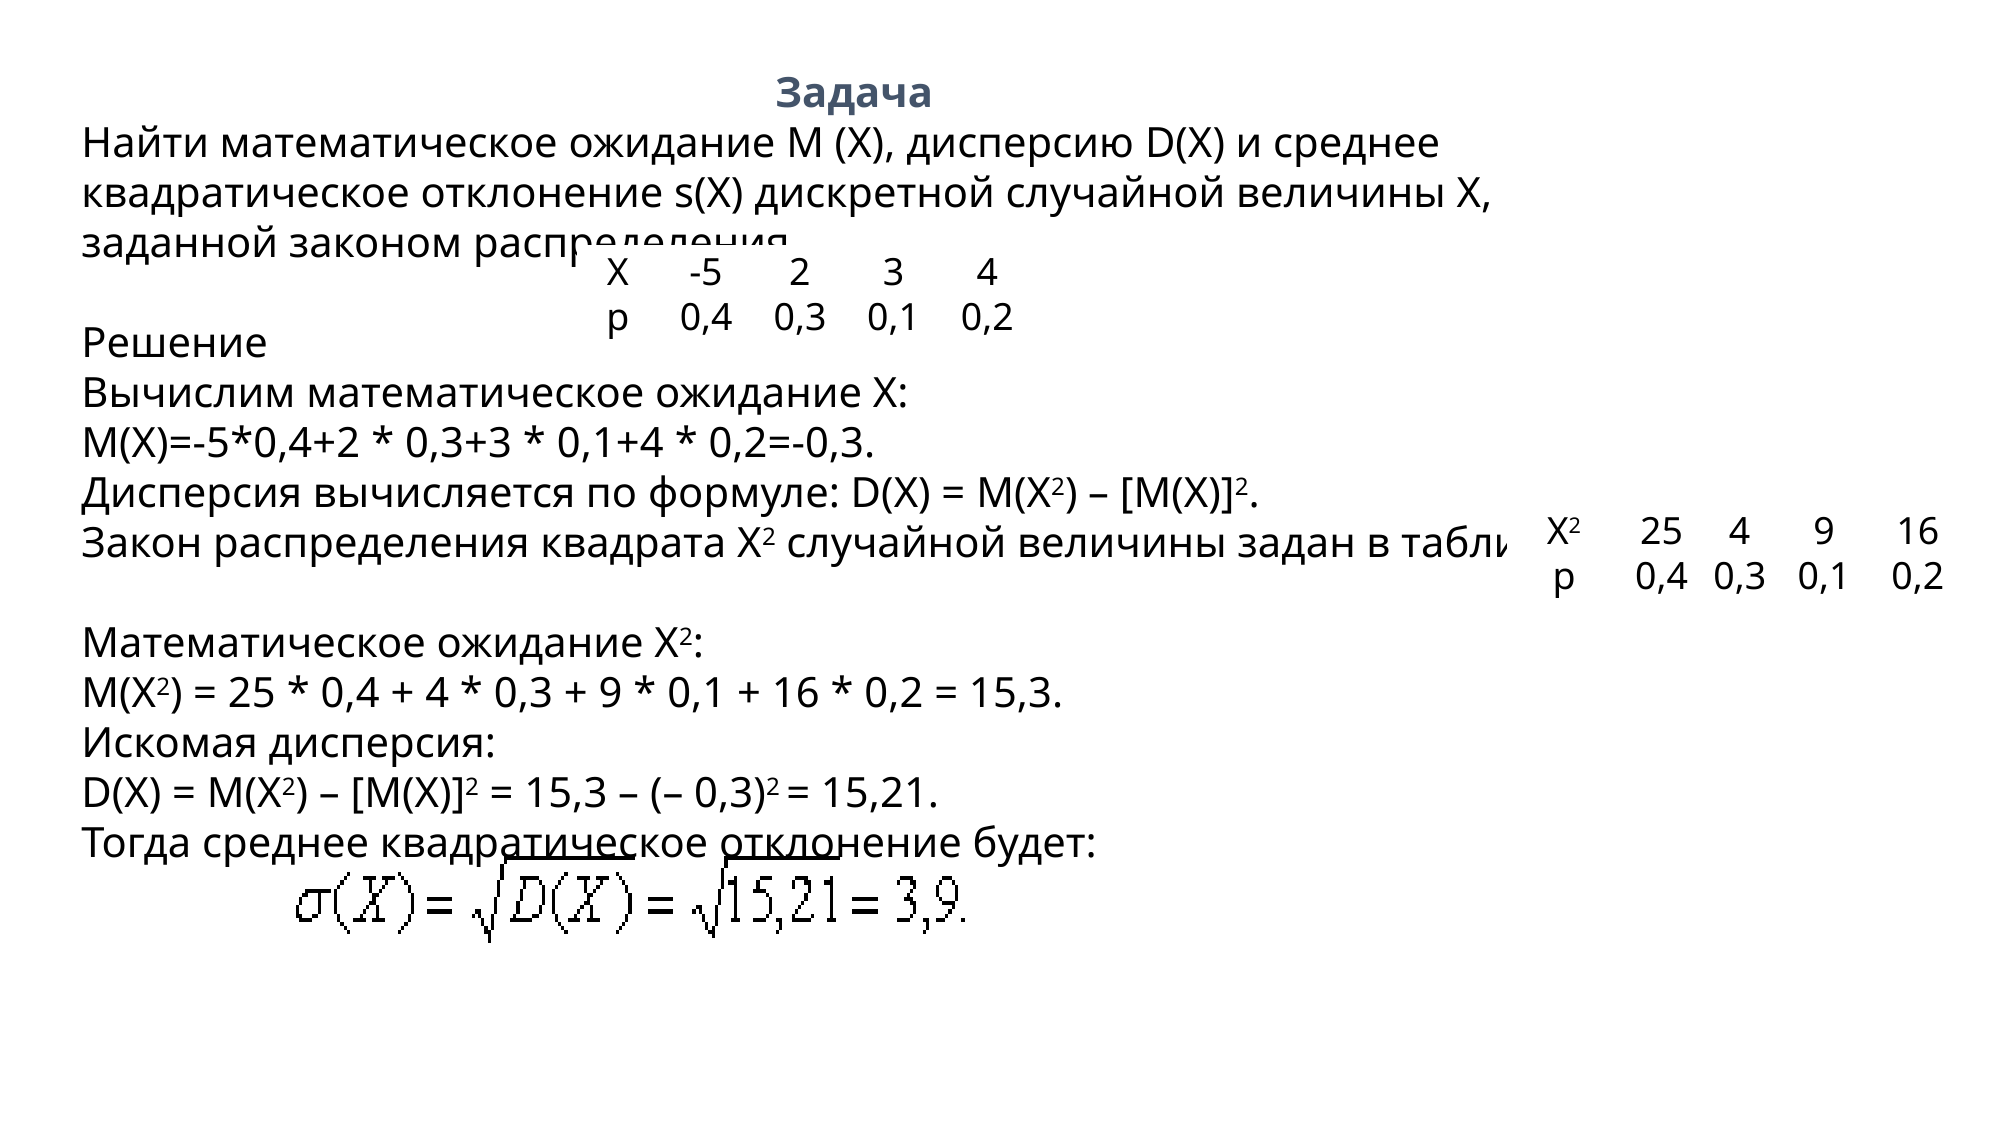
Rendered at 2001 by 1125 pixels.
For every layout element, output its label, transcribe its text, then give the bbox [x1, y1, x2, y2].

table_header 9 [1777, 505, 1871, 550]
table_cell 0,1 [847, 290, 941, 335]
table_header 25 [1621, 505, 1702, 550]
table_cell 0,1 [1777, 550, 1871, 595]
table_cell р [577, 290, 659, 335]
table_header -5 [659, 245, 753, 290]
table_header Х2 [1507, 505, 1621, 550]
picture [296, 856, 965, 944]
table_cell 0,2 [941, 290, 1034, 335]
table_header 3 [847, 245, 941, 290]
table_cell p [1507, 550, 1621, 595]
table_header 2 [753, 245, 847, 290]
text_box Задача Найти математическое ожидание М (Х), дисперсию D(Х) и среднее квадратическое отклонение s(Х) дискретной случайной величины Х, заданной законом распределения Решение Вычислим математическое ожидание Х: M(X)=-5*0,4+2 * 0,3+3 * 0,1+4 * 0,2=-0,3. Дисперсия вычисляется по формуле: D(Х) = М(Х2) – [М(Х)]2. Закон распределения квадрата Х2 случайной величины задан в таблице Математическое ожидание Х2: М(Х2) = 25 * 0,4 + 4 * 0,3 + 9 * 0,1 + 16 * 0,2 = 15,3. Искомая дисперсия: D(Х) = М(Х2) – [М(Х)]2 = 15,3 – (– 0,3)2 = 15,21. Тогда среднее квадратическое отклонение будет: [66, 58, 1642, 984]
table_cell 0,3 [753, 290, 847, 335]
table_cell 0,4 [1621, 550, 1702, 595]
table_header Х [577, 245, 659, 290]
table_cell 0,4 [659, 290, 753, 335]
table_header 4 [941, 245, 1034, 290]
table_cell 0,3 [1702, 550, 1777, 595]
table_header 16 [1871, 505, 1965, 550]
table_header 4 [1702, 505, 1777, 550]
table_cell 0,2 [1871, 550, 1965, 595]
